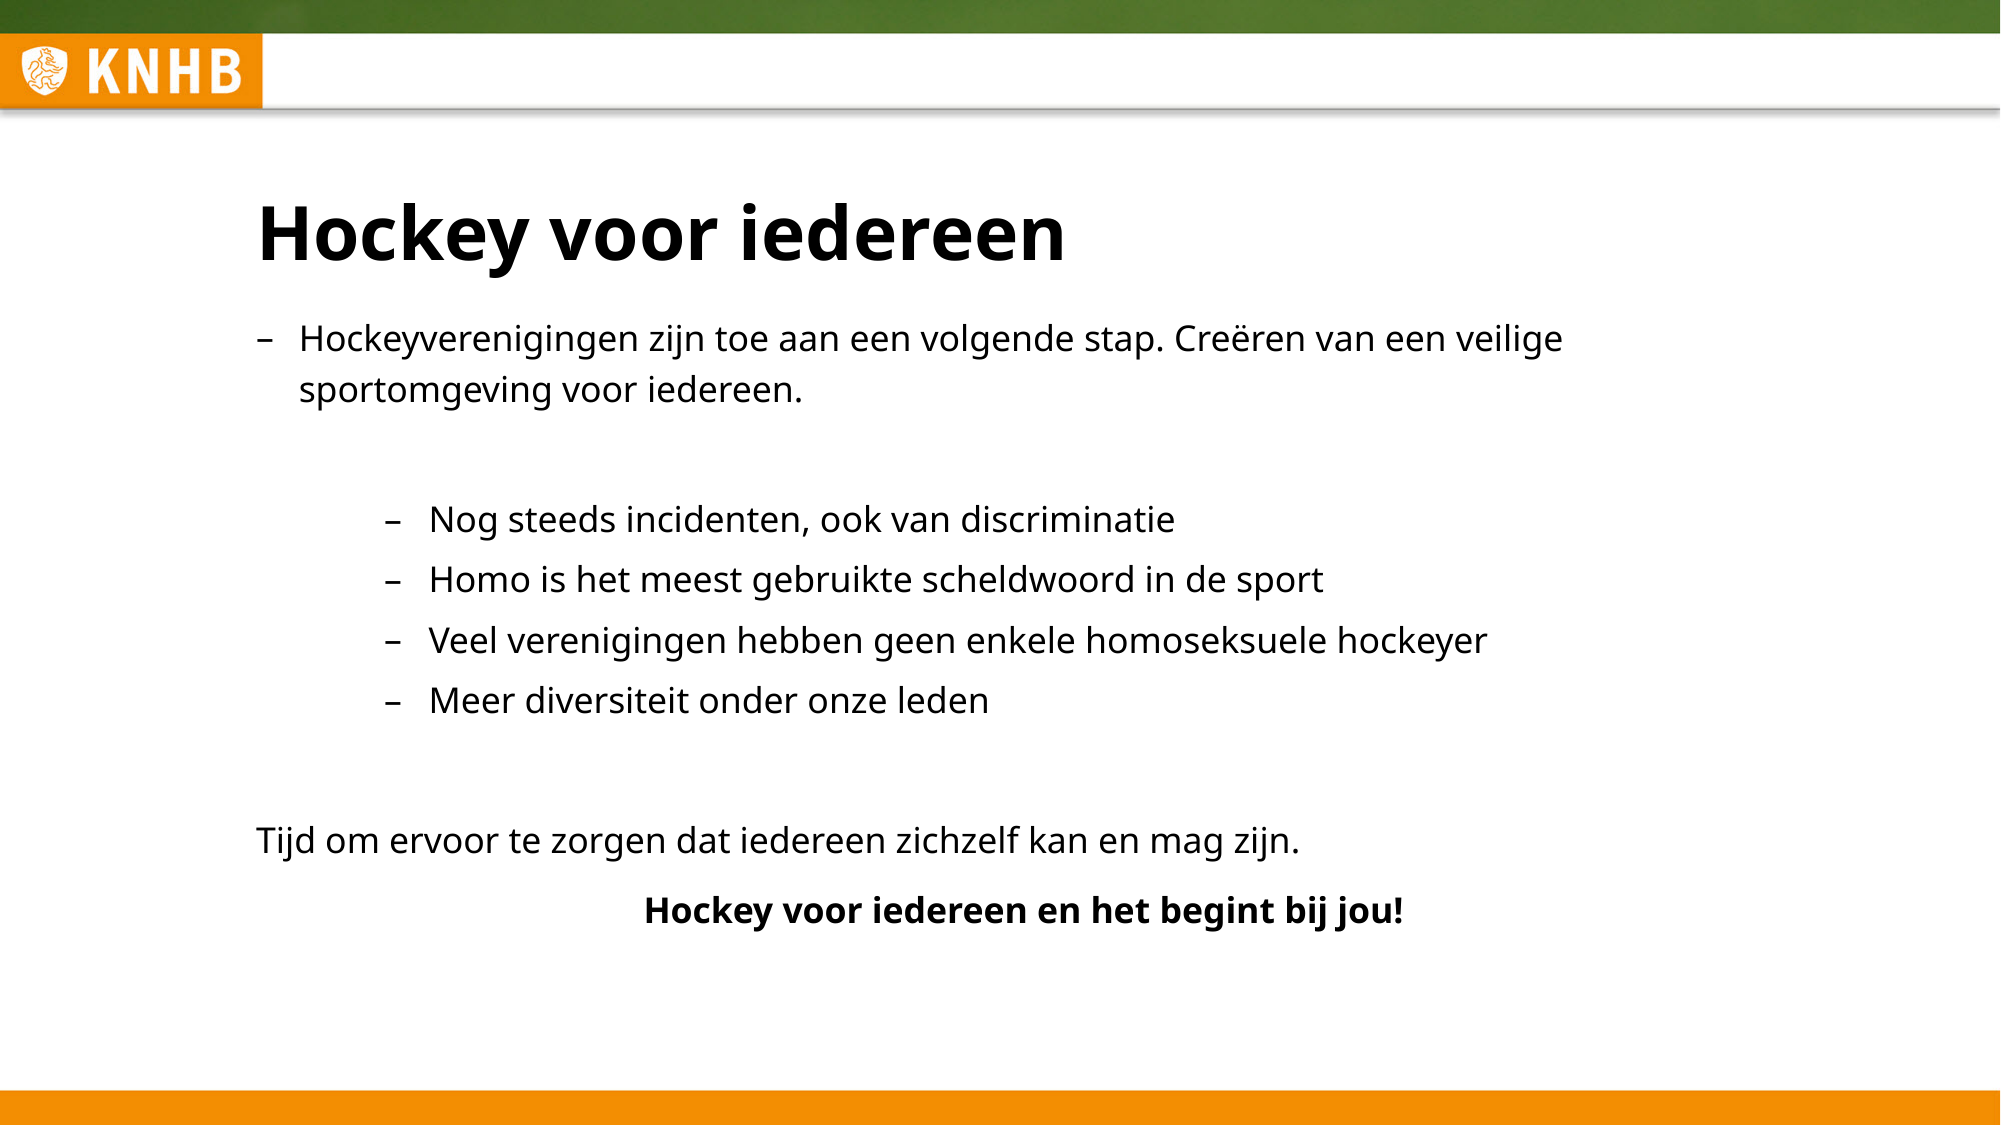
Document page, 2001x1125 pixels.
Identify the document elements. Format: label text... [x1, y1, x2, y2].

picture [0, 0, 2001, 1125]
list Hockeyverenigingen zijn toe aan een volgende stap. Creëren van een veilige sportomgeving voor iedereen. Nog steeds incidenten, ook van discriminatie Homo is het meest gebruikte scheldwoord in de sport Veel verenigingen hebben geen enkele homoseksuele hockeyer Meer diversiteit onder onze leden Tijd om ervoor te zorgen dat iedereen zichzelf kan en mag zijn. Hockey voor iedereen en het begint bij jou! [241, 299, 1817, 1014]
title Hockey voor iedereen [241, 172, 1817, 299]
